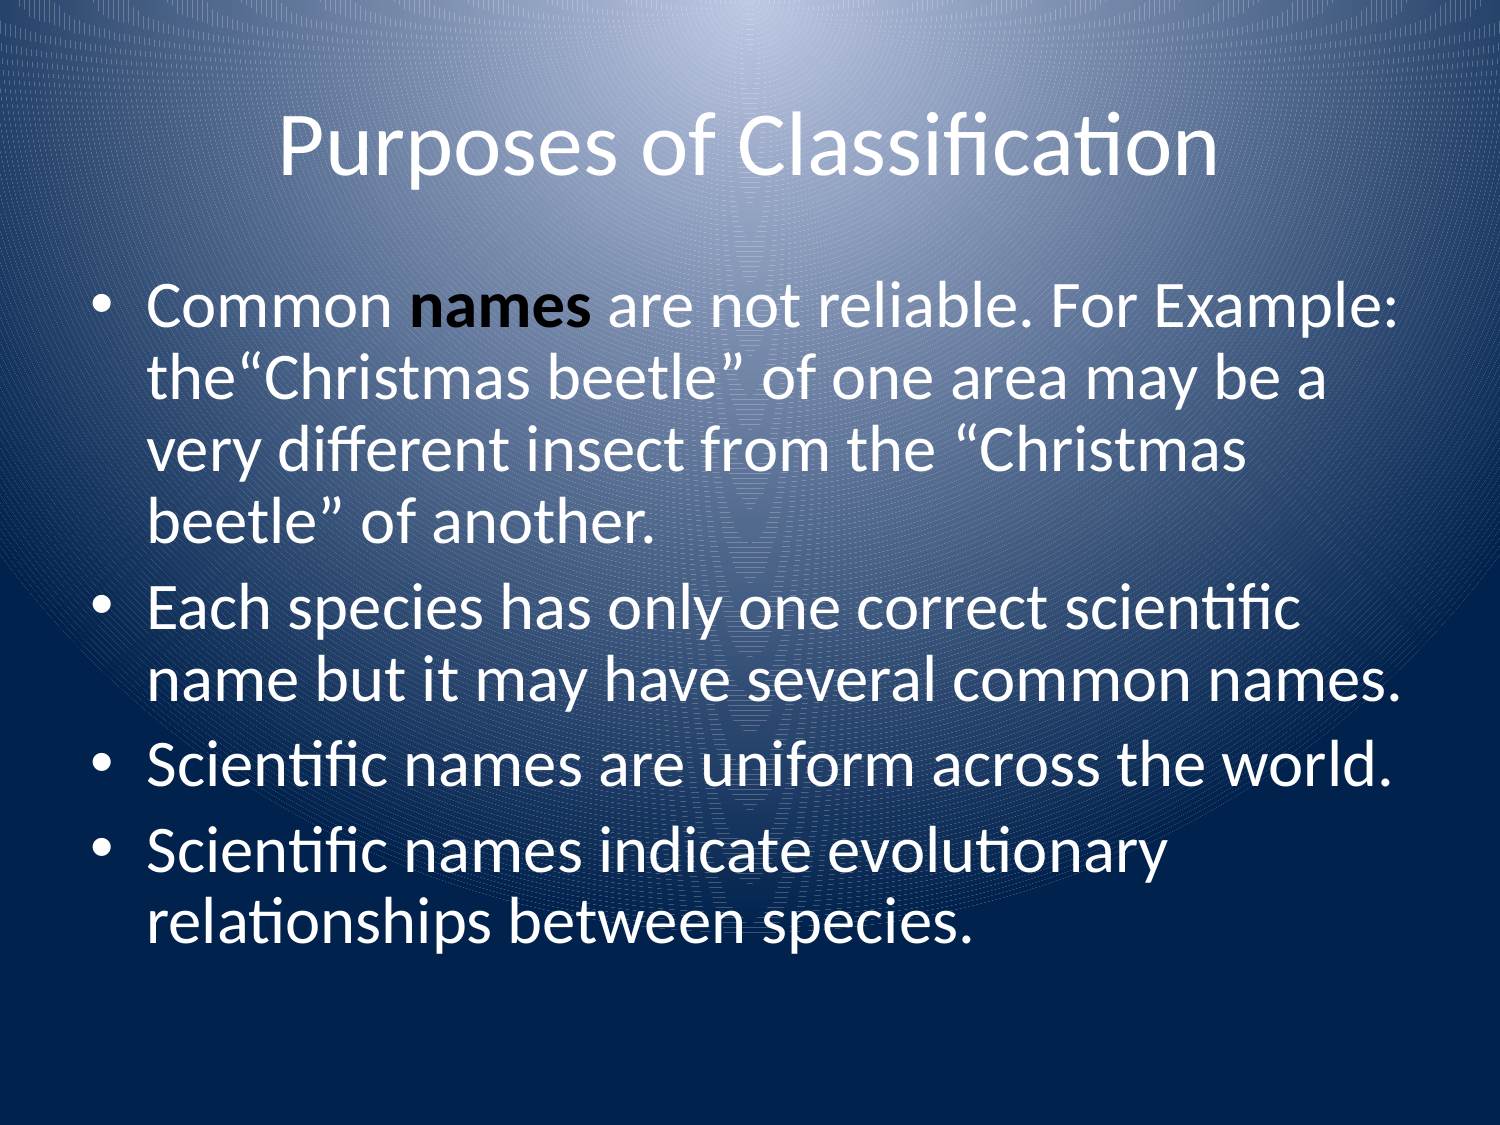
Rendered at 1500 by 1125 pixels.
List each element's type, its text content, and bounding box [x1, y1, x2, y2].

list Common names are not reliable. For Example: the“Christmas beetle” of one area may be a very different insect from the “Christmas beetle” of another. Each species has only one correct scientific name but it may have several common names. Scientific names are uniform across the world. Scientific names indicate evolutionary relationships between species. [75, 262, 1425, 1005]
title Purposes of Classification [75, 45, 1425, 233]
